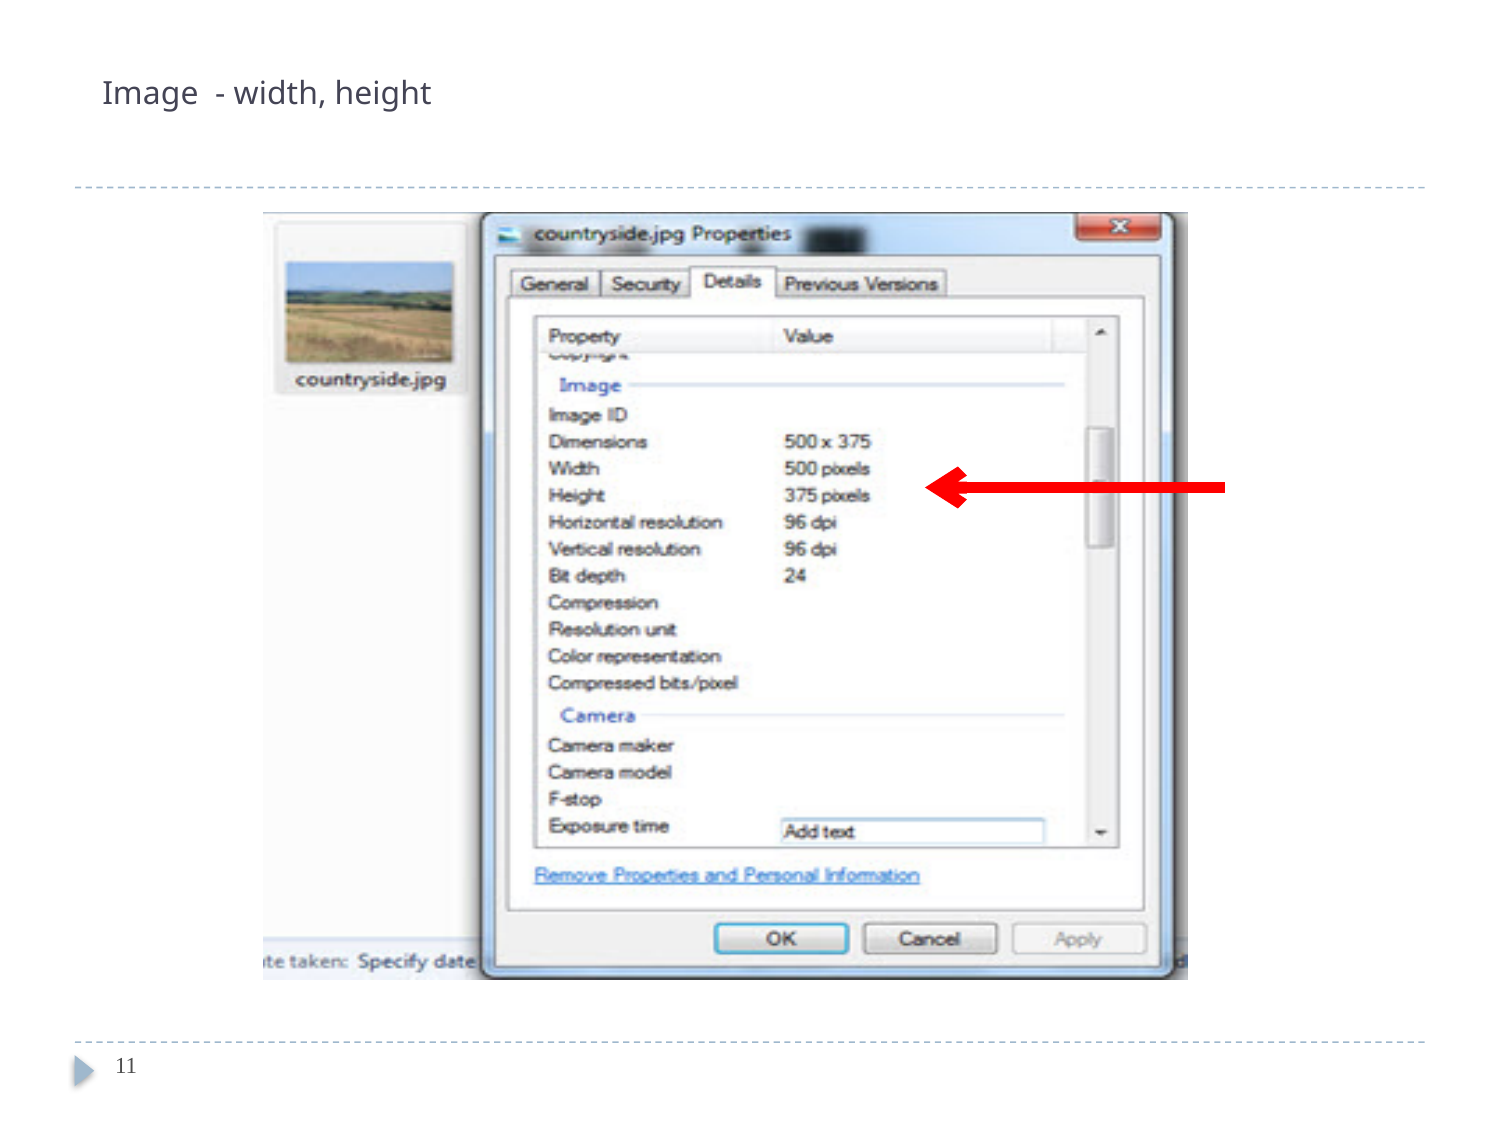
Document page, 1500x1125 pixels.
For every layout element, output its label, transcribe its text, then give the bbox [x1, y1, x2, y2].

picture [263, 212, 1188, 980]
title Image - width, height [87, 24, 1299, 118]
slide_number 11 [100, 1042, 426, 1103]
